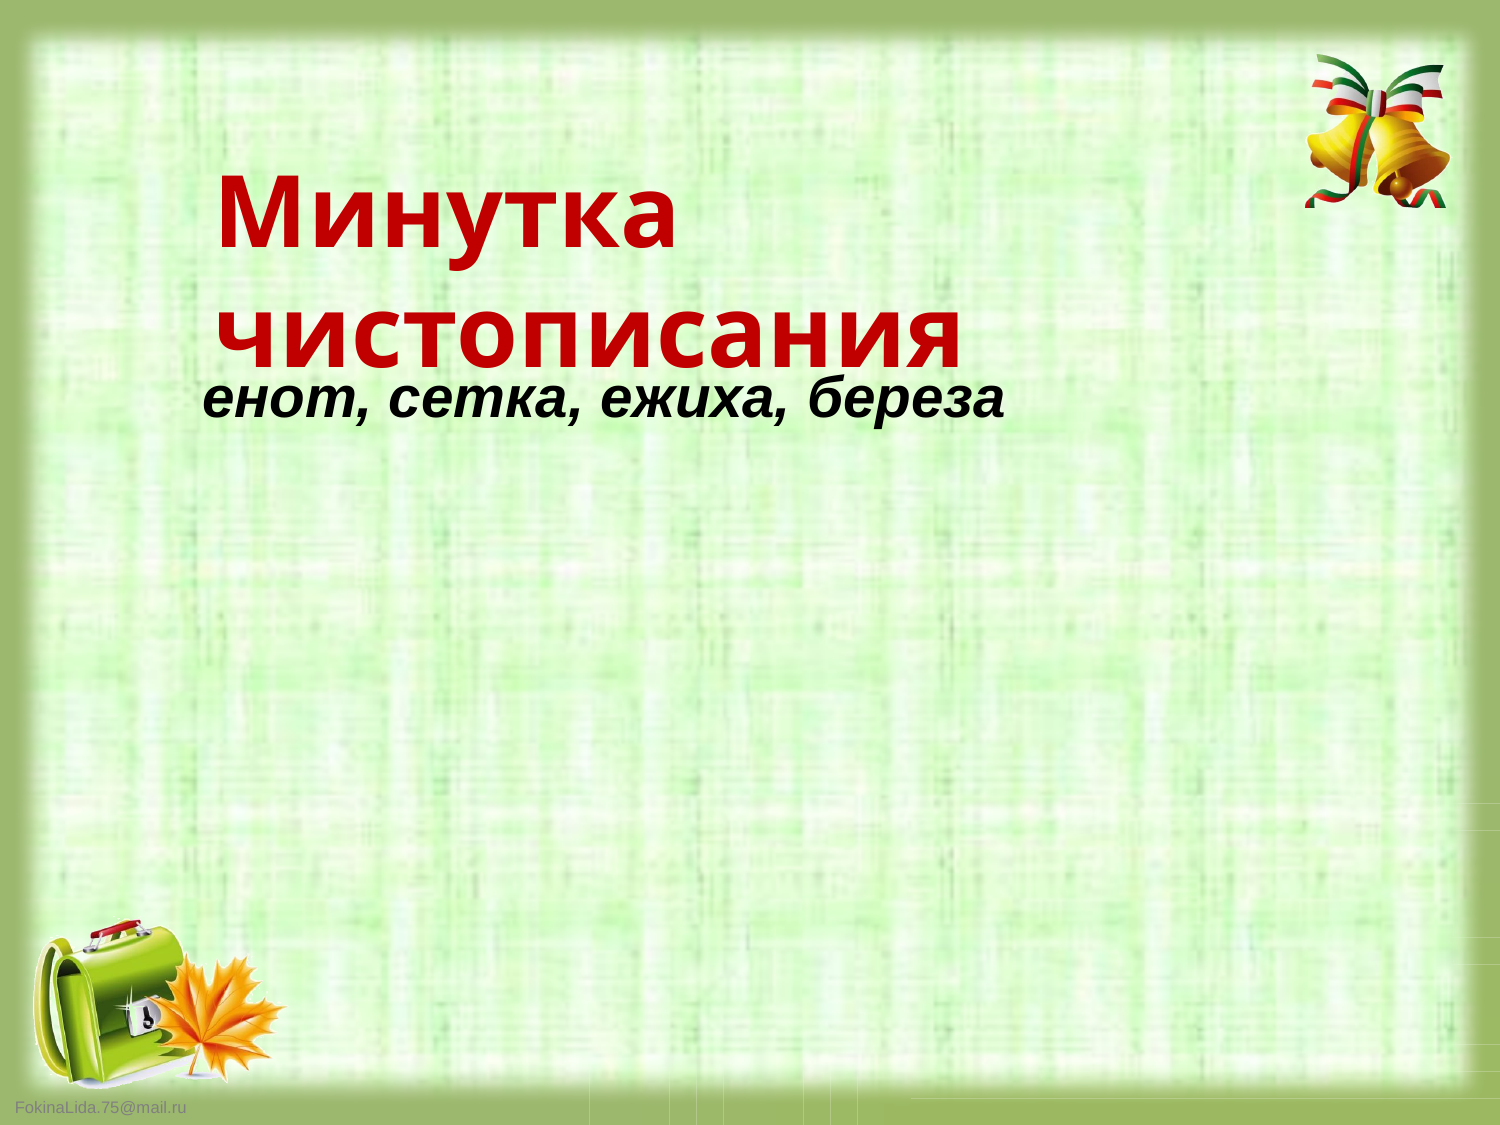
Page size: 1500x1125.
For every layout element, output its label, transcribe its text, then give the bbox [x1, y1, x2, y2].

text_box Минутка чистописания [199, 140, 1263, 396]
text_box енот, сетка, ежиха, береза [187, 351, 1360, 437]
picture [29, 49, 1456, 1096]
